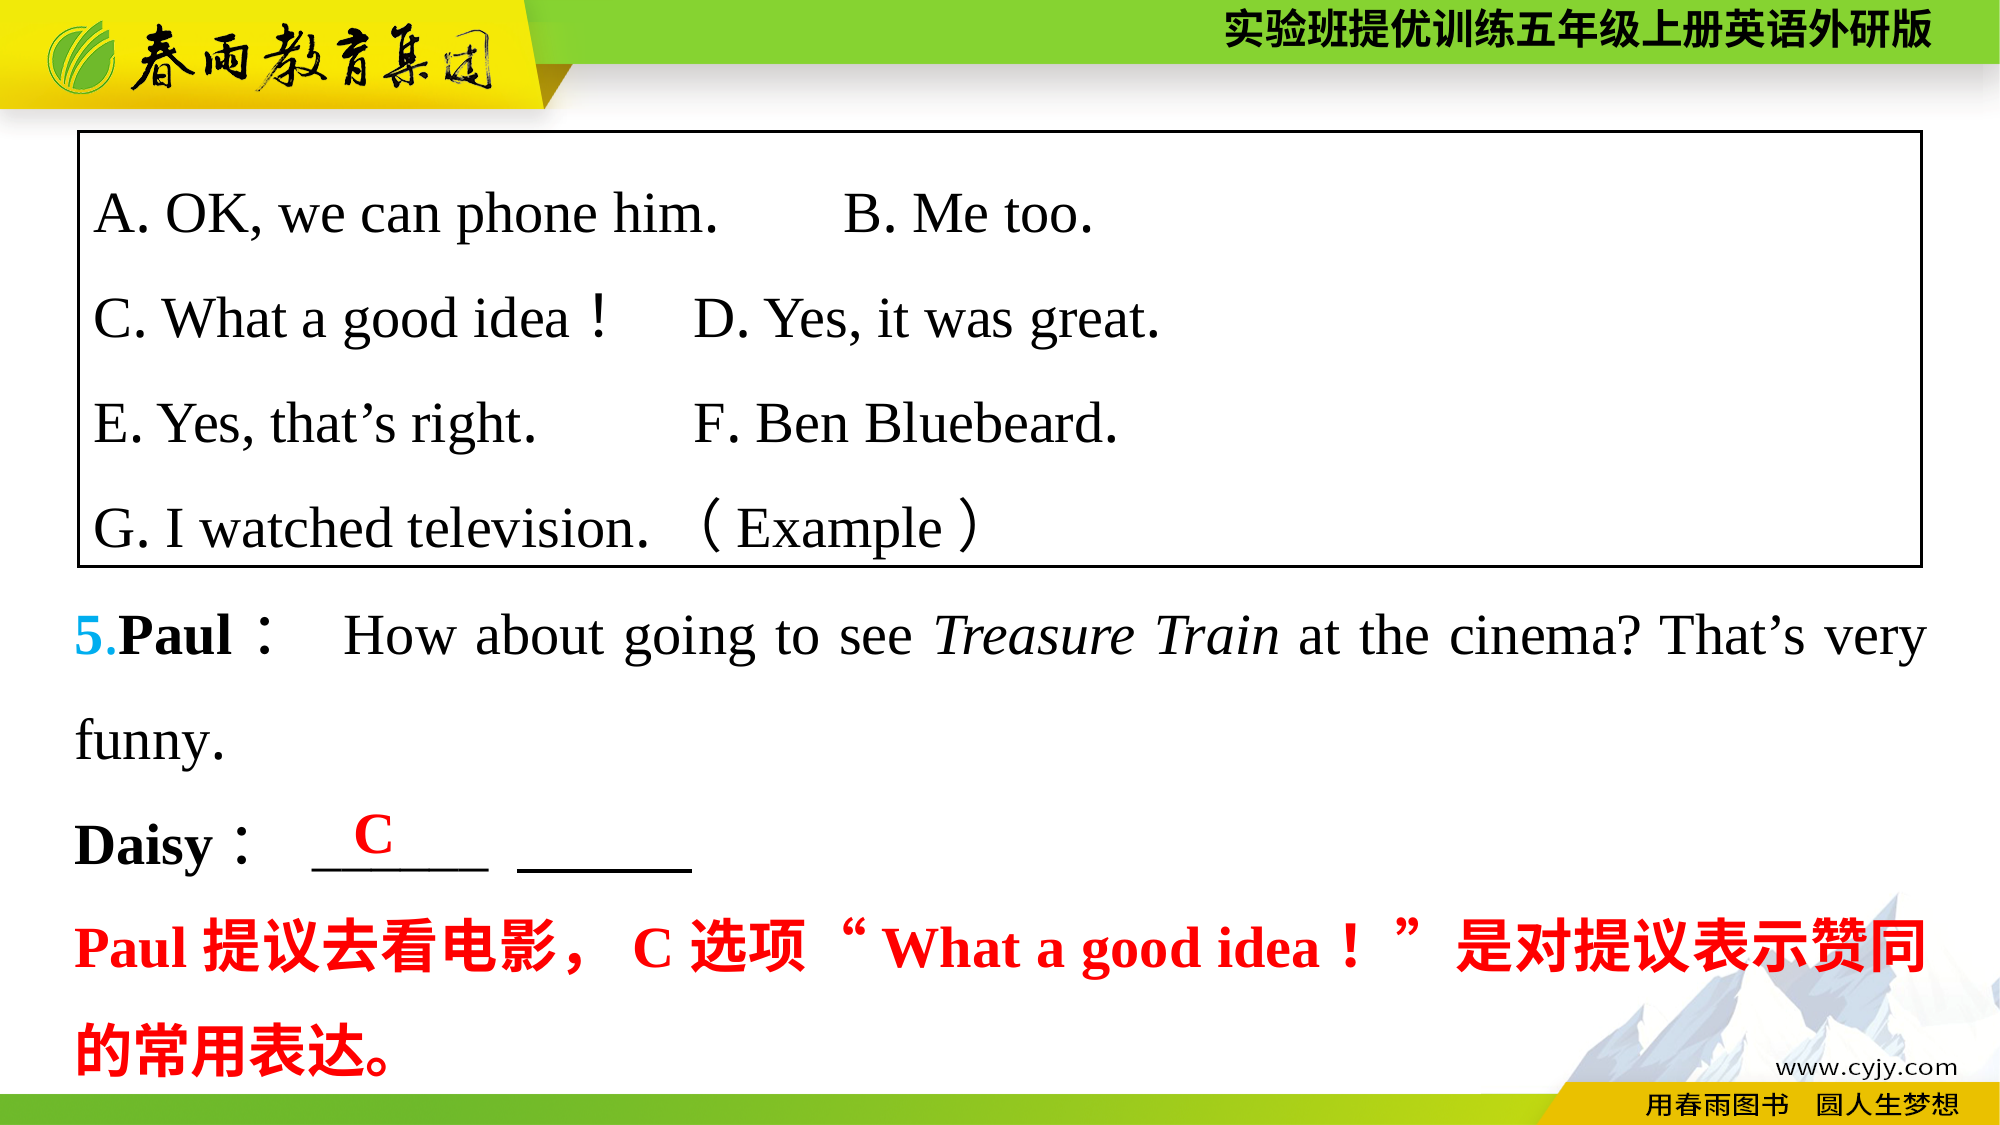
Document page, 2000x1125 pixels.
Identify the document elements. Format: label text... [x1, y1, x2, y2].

text_box Paul提议去看电影，C选项“What a good idea！”是对提议表示赞同的常用表达。 [59, 866, 1944, 1092]
text_box A. OK, we can phone him. B. Me too. C. What a good idea！ D. Yes, it was great. E. Yes, that’s right. F. Ben Bluebeard. G. I watched television.（Example） [78, 131, 1922, 567]
list 5.Paul： How about going to see Treasure Train at the cinema? That’s very funny. Daisy： ______ [59, 553, 1944, 866]
picture [0, 0, 2000, 1125]
text_box C [338, 787, 411, 873]
